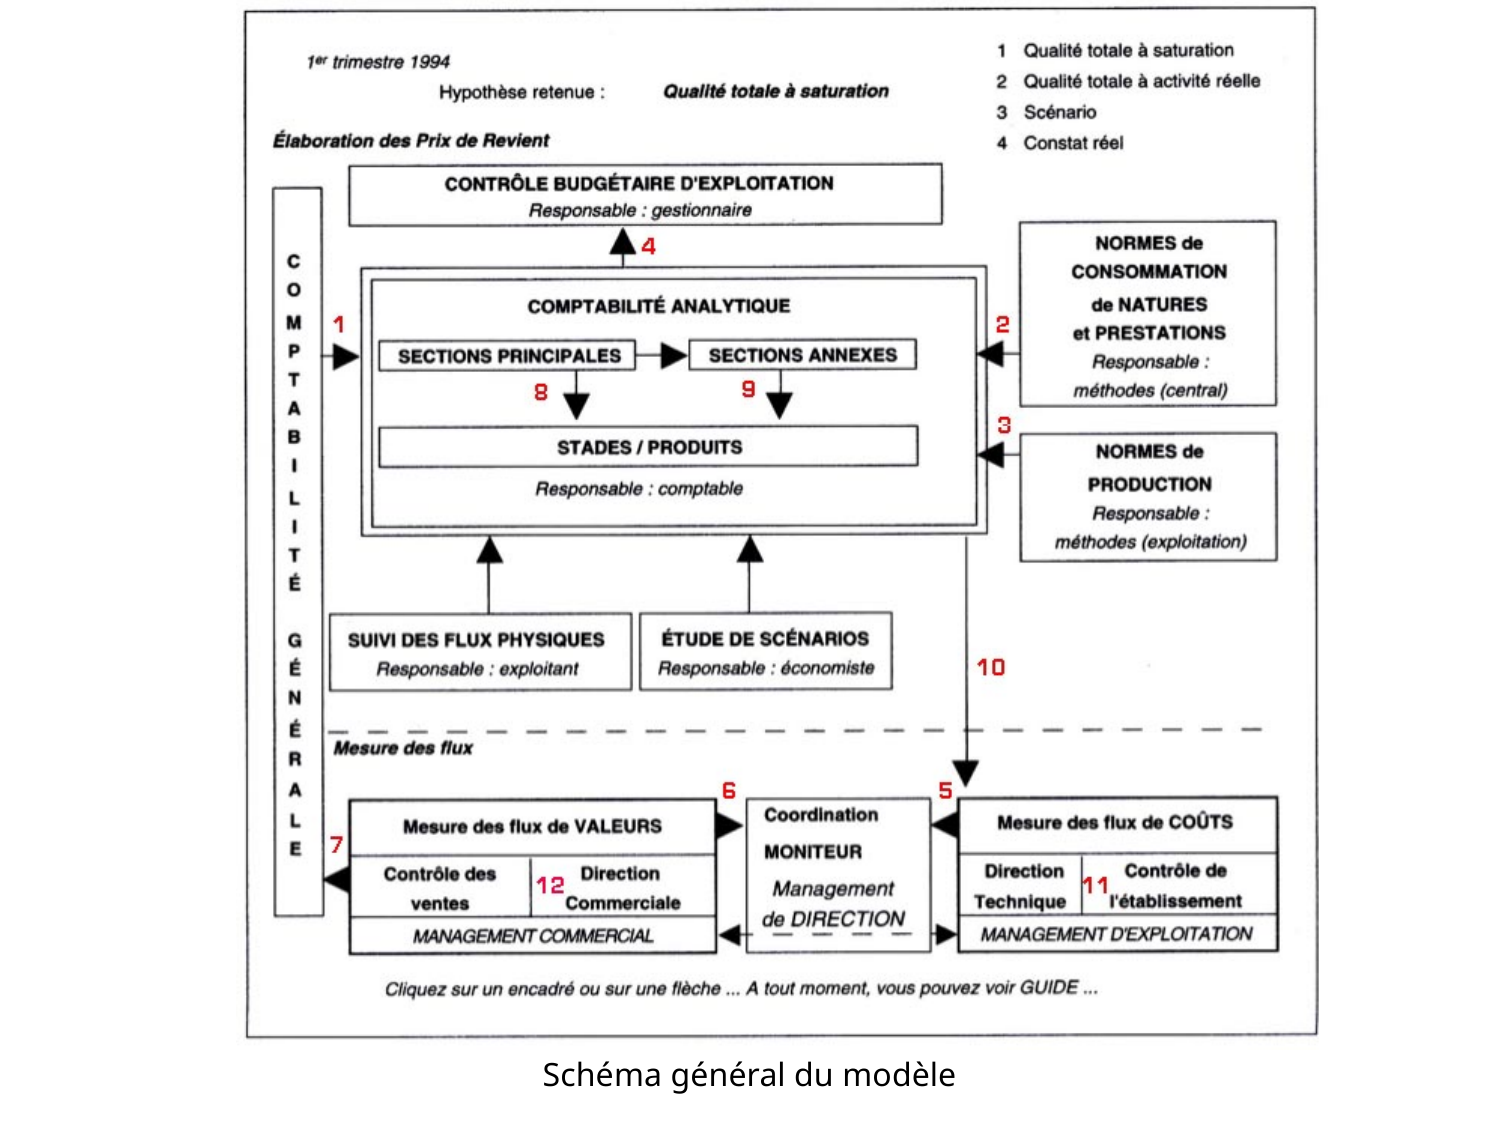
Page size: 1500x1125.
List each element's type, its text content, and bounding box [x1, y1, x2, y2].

picture [236, 0, 1328, 1051]
title Schéma général du modèle [0, 1047, 1500, 1101]
